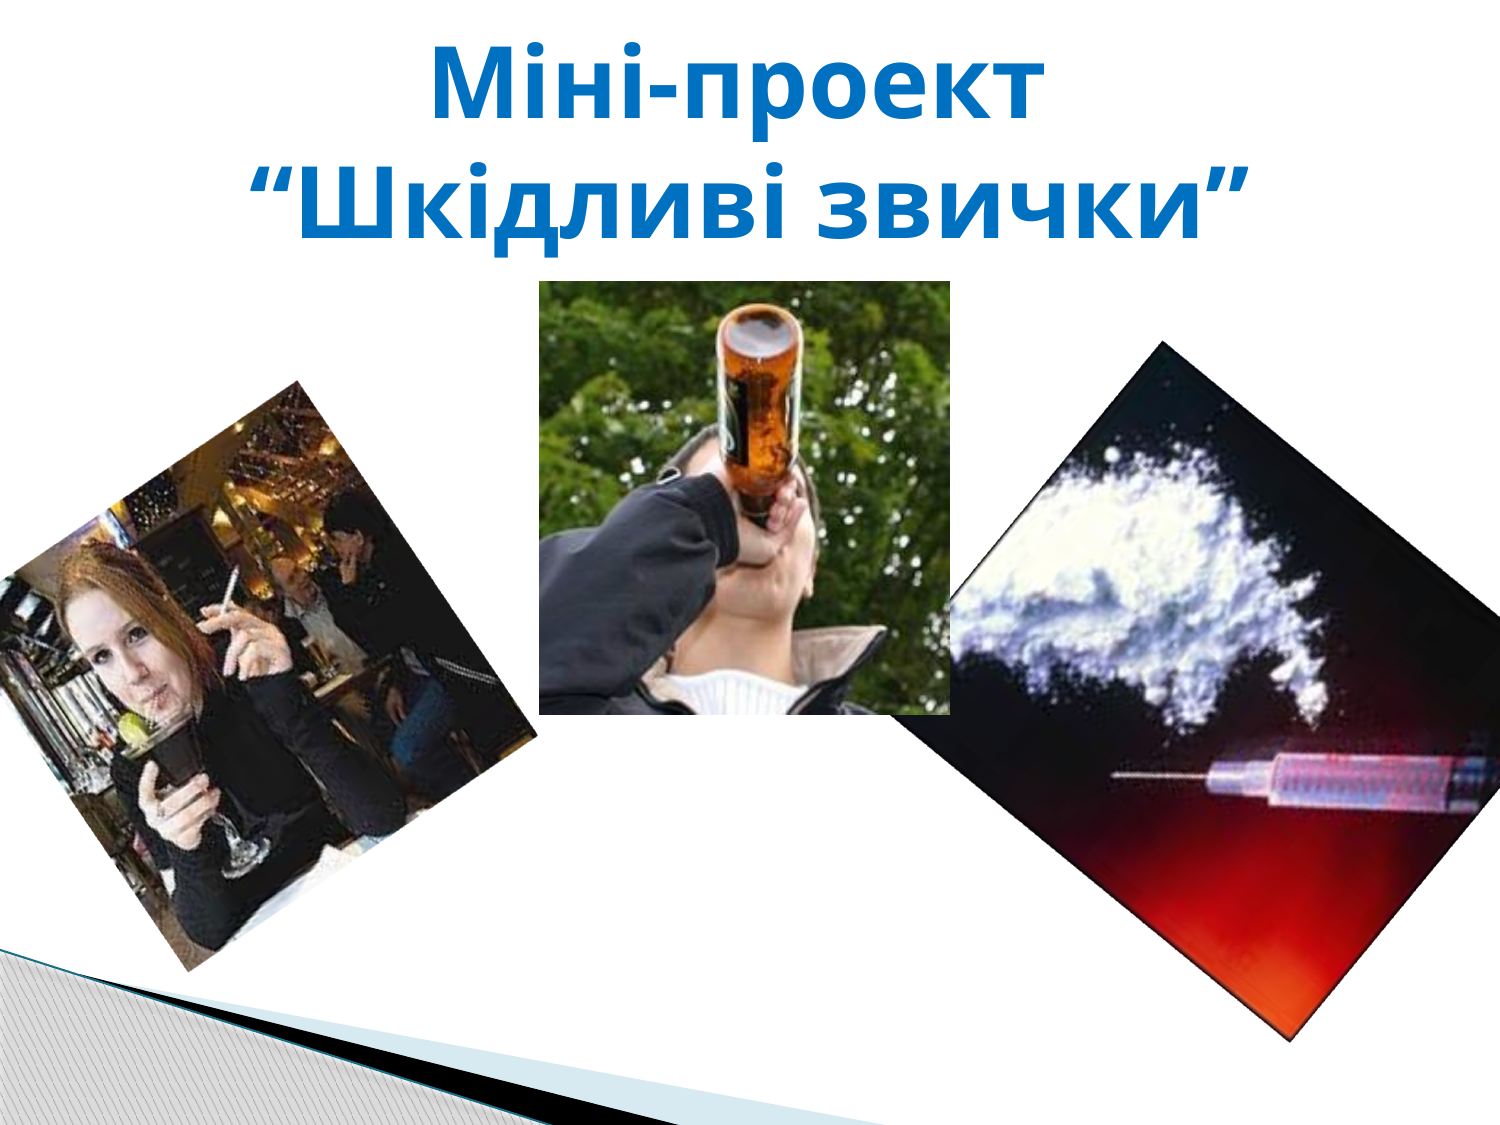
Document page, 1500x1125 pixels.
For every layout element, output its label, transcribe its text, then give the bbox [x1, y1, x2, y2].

picture [538, 280, 952, 765]
title Міні-проект “Шкідливі звички” [75, 45, 1425, 233]
picture [0, 381, 537, 971]
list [952, 459, 1499, 923]
picture [1066, 342, 1305, 459]
picture [1145, 923, 1387, 1042]
